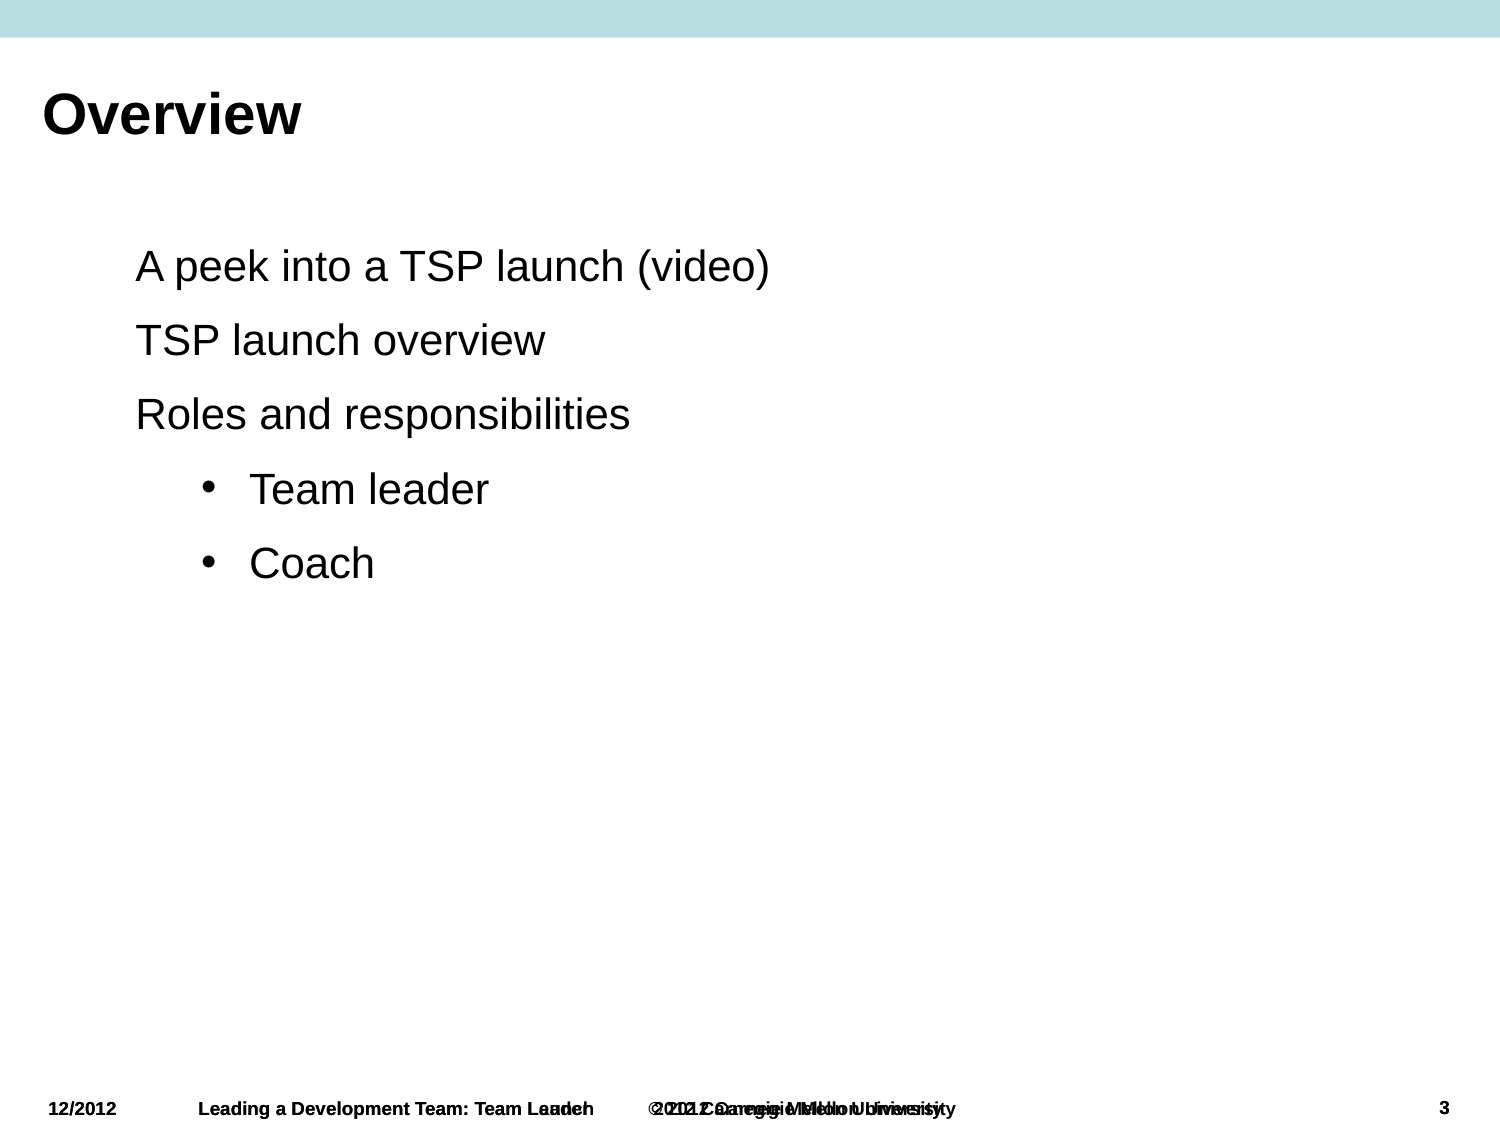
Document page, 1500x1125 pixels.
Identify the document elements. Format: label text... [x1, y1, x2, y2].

list A peek into a TSP launch (video) TSP launch overview Roles and responsibilities Team leader Coach [135, 237, 1361, 1000]
title Overview [42, 89, 1438, 146]
